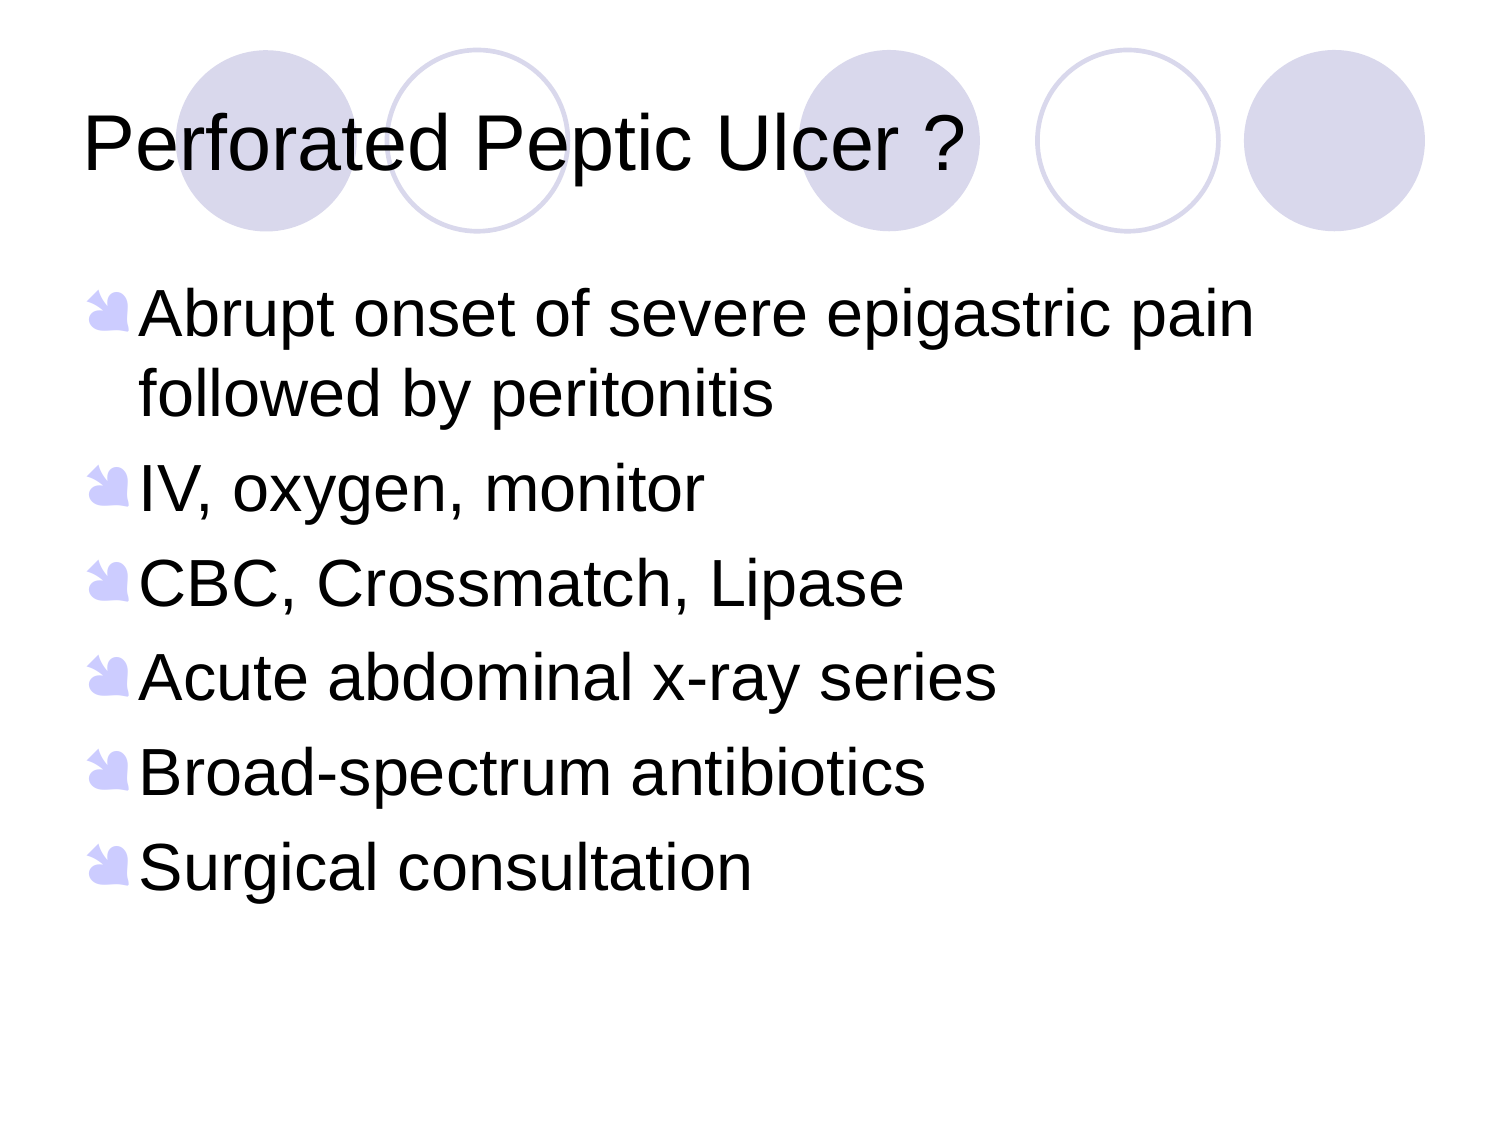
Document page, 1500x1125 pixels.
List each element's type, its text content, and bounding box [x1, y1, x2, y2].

title Perforated Peptic Ulcer ? [74, 44, 1426, 234]
list Abrupt onset of severe epigastric pain followed by peritonitis IV, oxygen, monitor CBC, Crossmatch, Lipase Acute abdominal x-ray series Broad-spectrum antibiotics Surgical consultation [74, 261, 1426, 1007]
